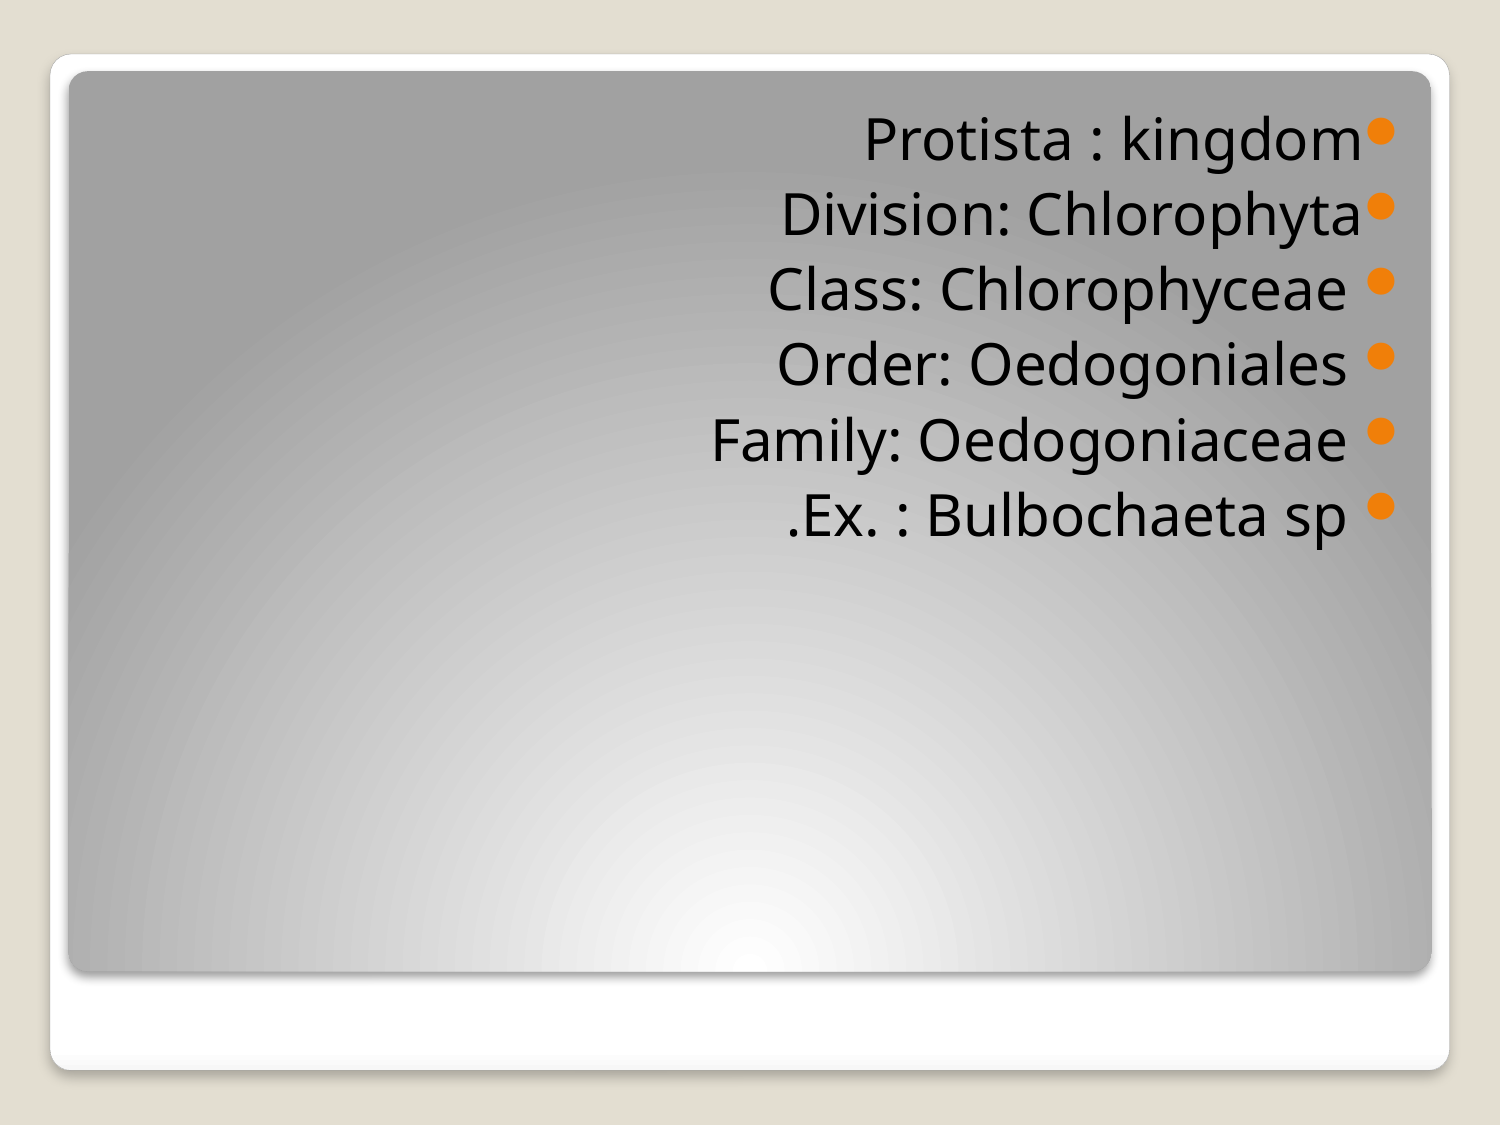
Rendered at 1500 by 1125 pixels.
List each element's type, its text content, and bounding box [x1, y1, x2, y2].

list Protista : kingdom Division: Chlorophyta Class: Chlorophyceae Order: Oedogoniales Family: Oedogoniaceae Ex. : Bulbochaeta sp. [82, 86, 1425, 774]
